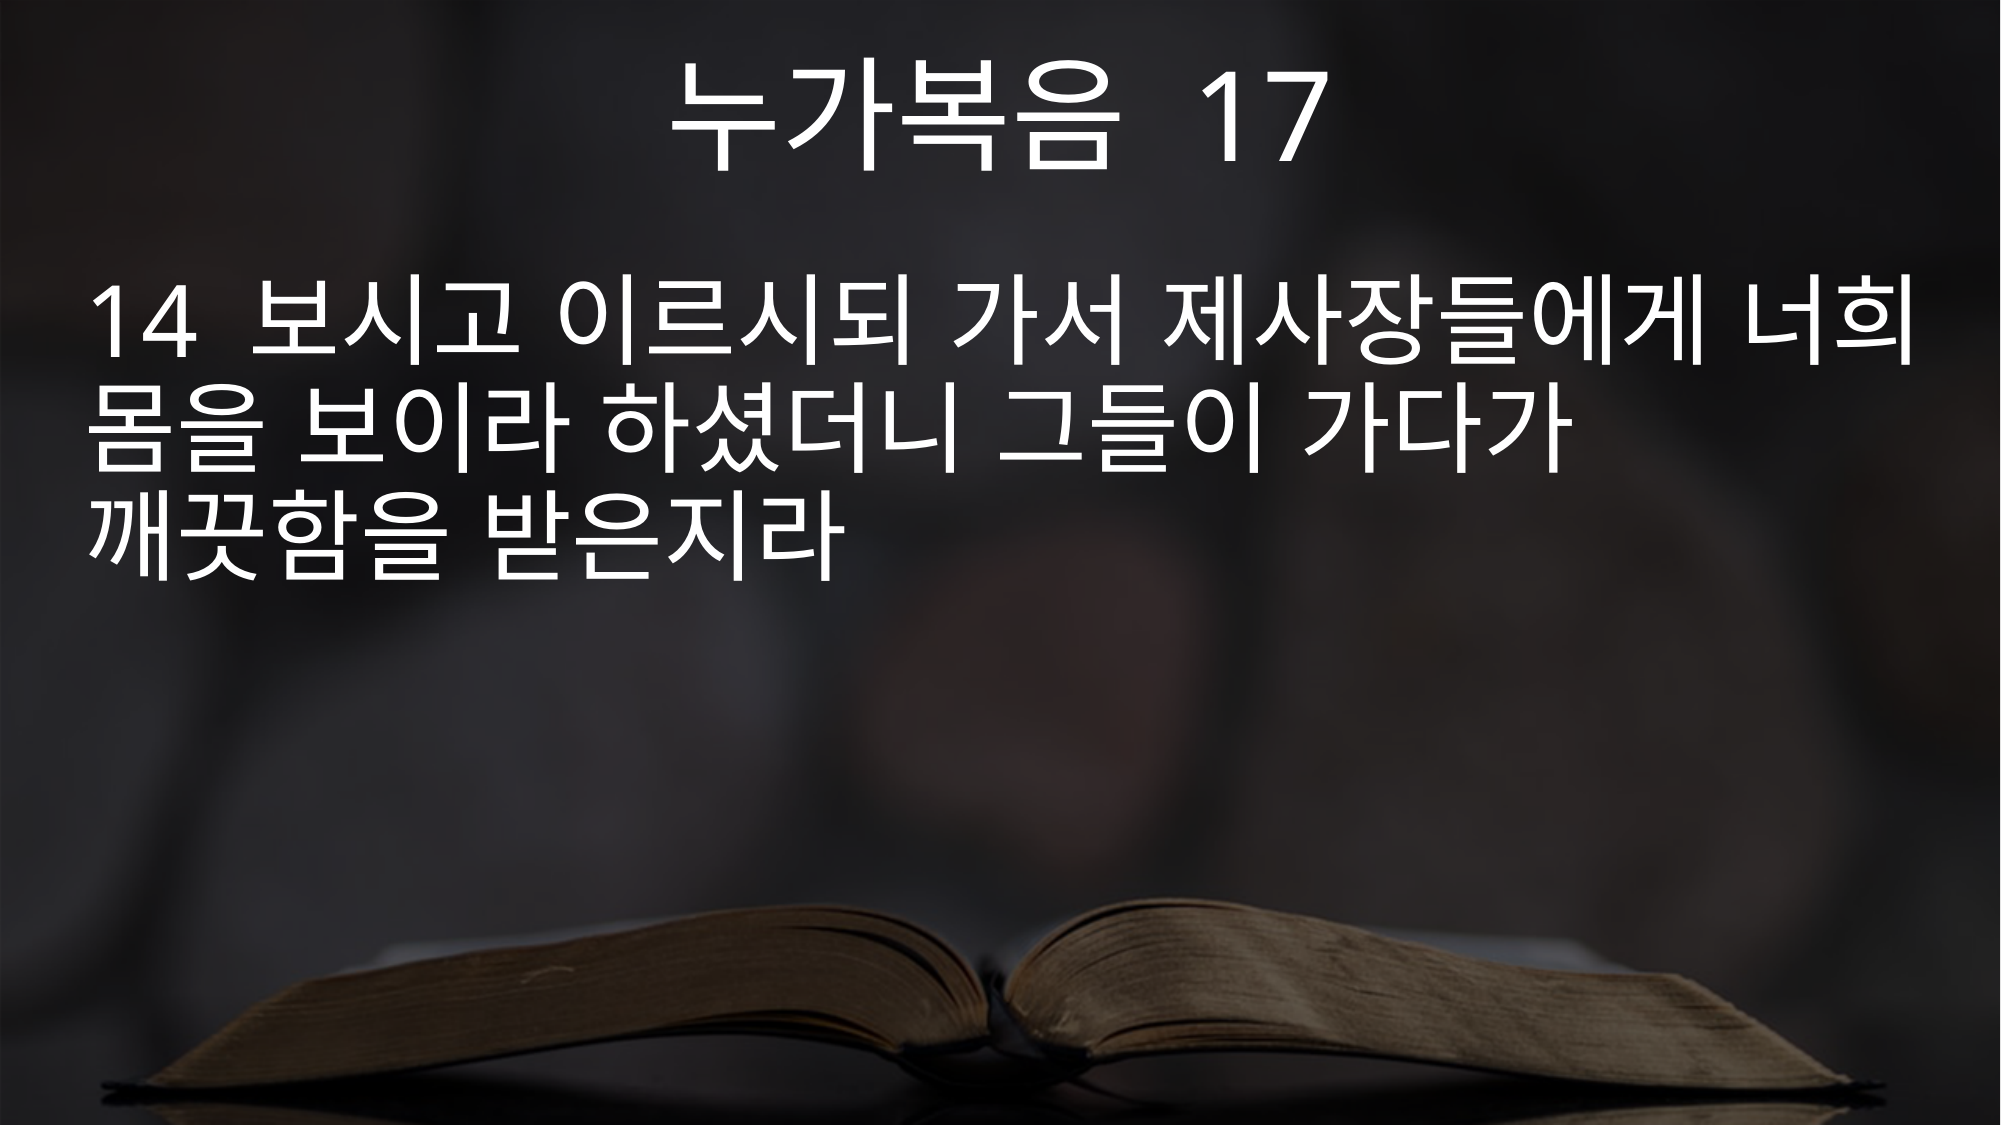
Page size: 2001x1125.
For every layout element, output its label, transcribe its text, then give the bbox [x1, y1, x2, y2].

footer 누가복음 17 [0, 32, 2000, 192]
list 14 보시고 이르시되 가서 제사장들에게 너희 몸을 보이라 하셨더니 그들이 가다가 깨끗함을 받은지라 [69, 263, 1953, 423]
picture [0, 0, 2001, 1125]
